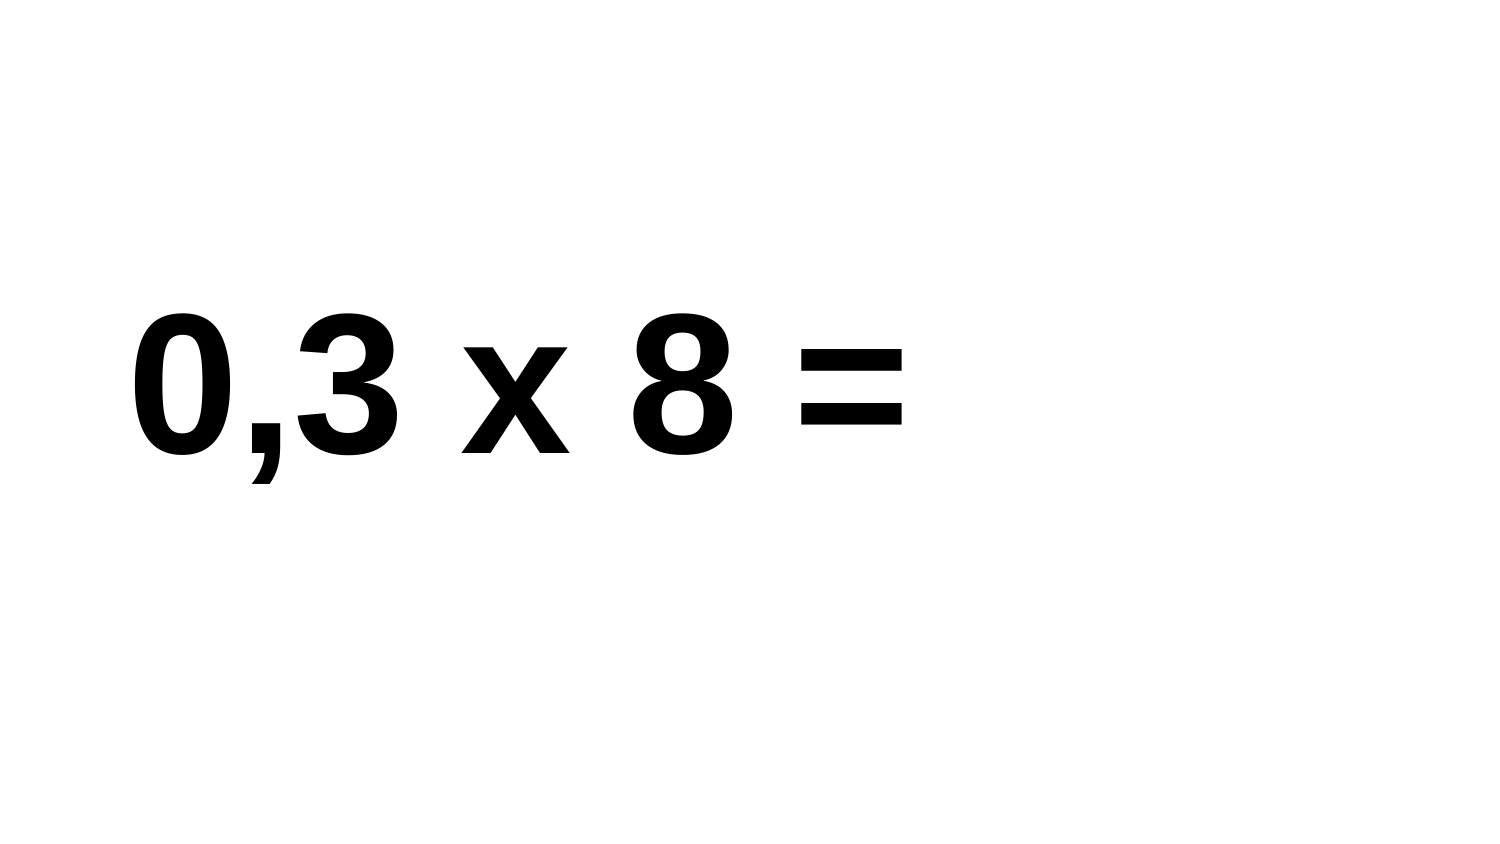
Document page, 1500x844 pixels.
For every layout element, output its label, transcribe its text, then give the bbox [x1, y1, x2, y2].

text_box 0,3 x 8 = [112, 318, 1388, 509]
